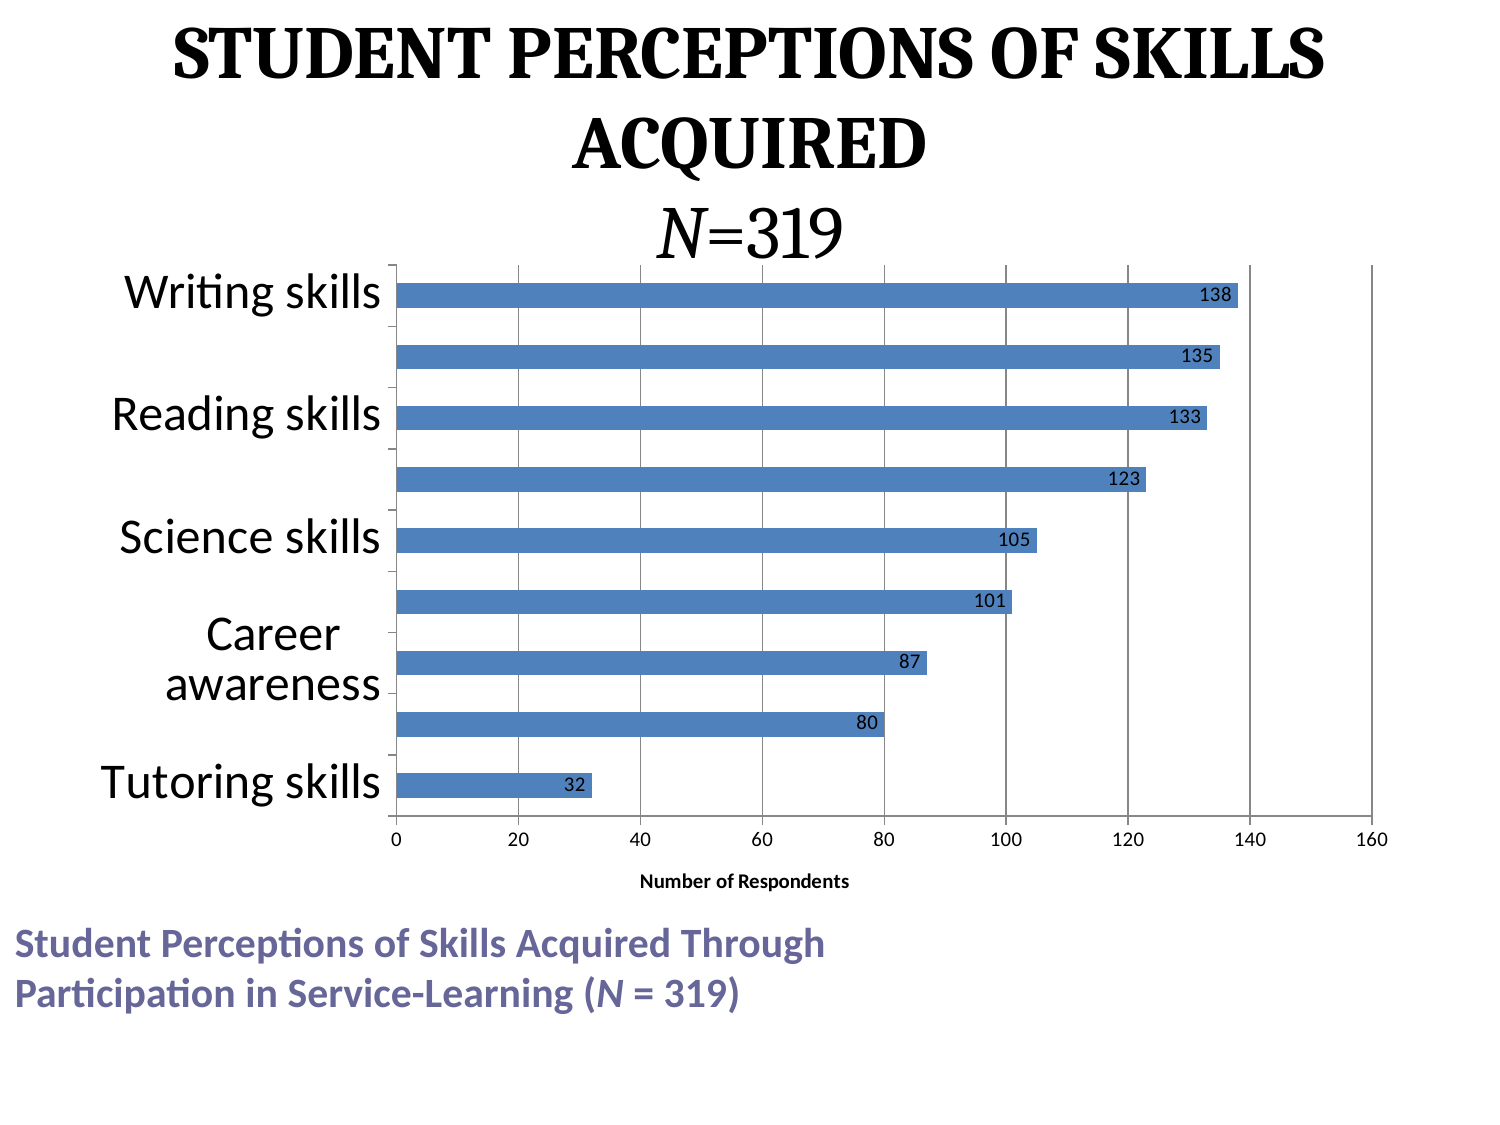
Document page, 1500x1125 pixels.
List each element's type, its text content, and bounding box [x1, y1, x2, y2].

chart [56, 223, 1444, 974]
title Student Perceptions of Skills Acquired N=319 [74, 44, 1426, 221]
text_box Student Perceptions of Skills Acquired Through Participation in Service-Learning (N = 319) [0, 908, 1463, 1074]
